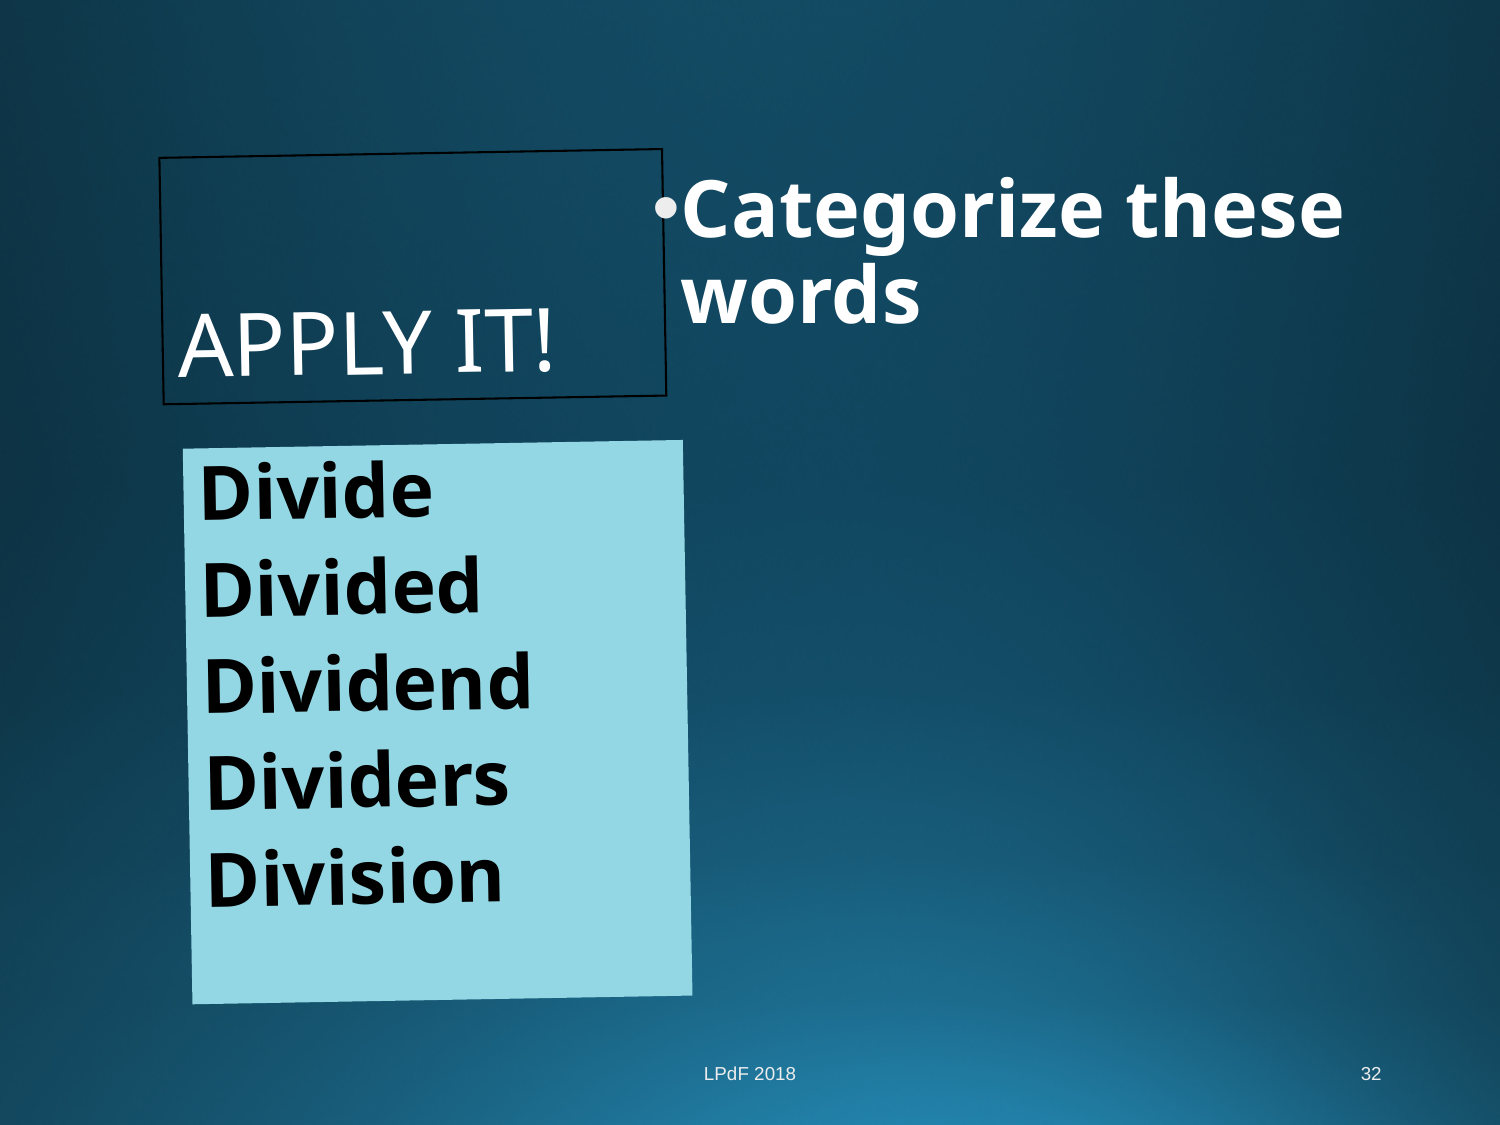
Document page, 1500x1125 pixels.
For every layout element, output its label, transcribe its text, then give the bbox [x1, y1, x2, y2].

footer LPdF 2018 [496, 1042, 1004, 1103]
title APPLY IT! [158, 148, 664, 406]
picture [0, 0, 1500, 1125]
slide_number 32 [1059, 1042, 1397, 1103]
list Categorize these words [637, 161, 1398, 962]
list Divide Divided Dividend Dividers Division [182, 439, 693, 1005]
